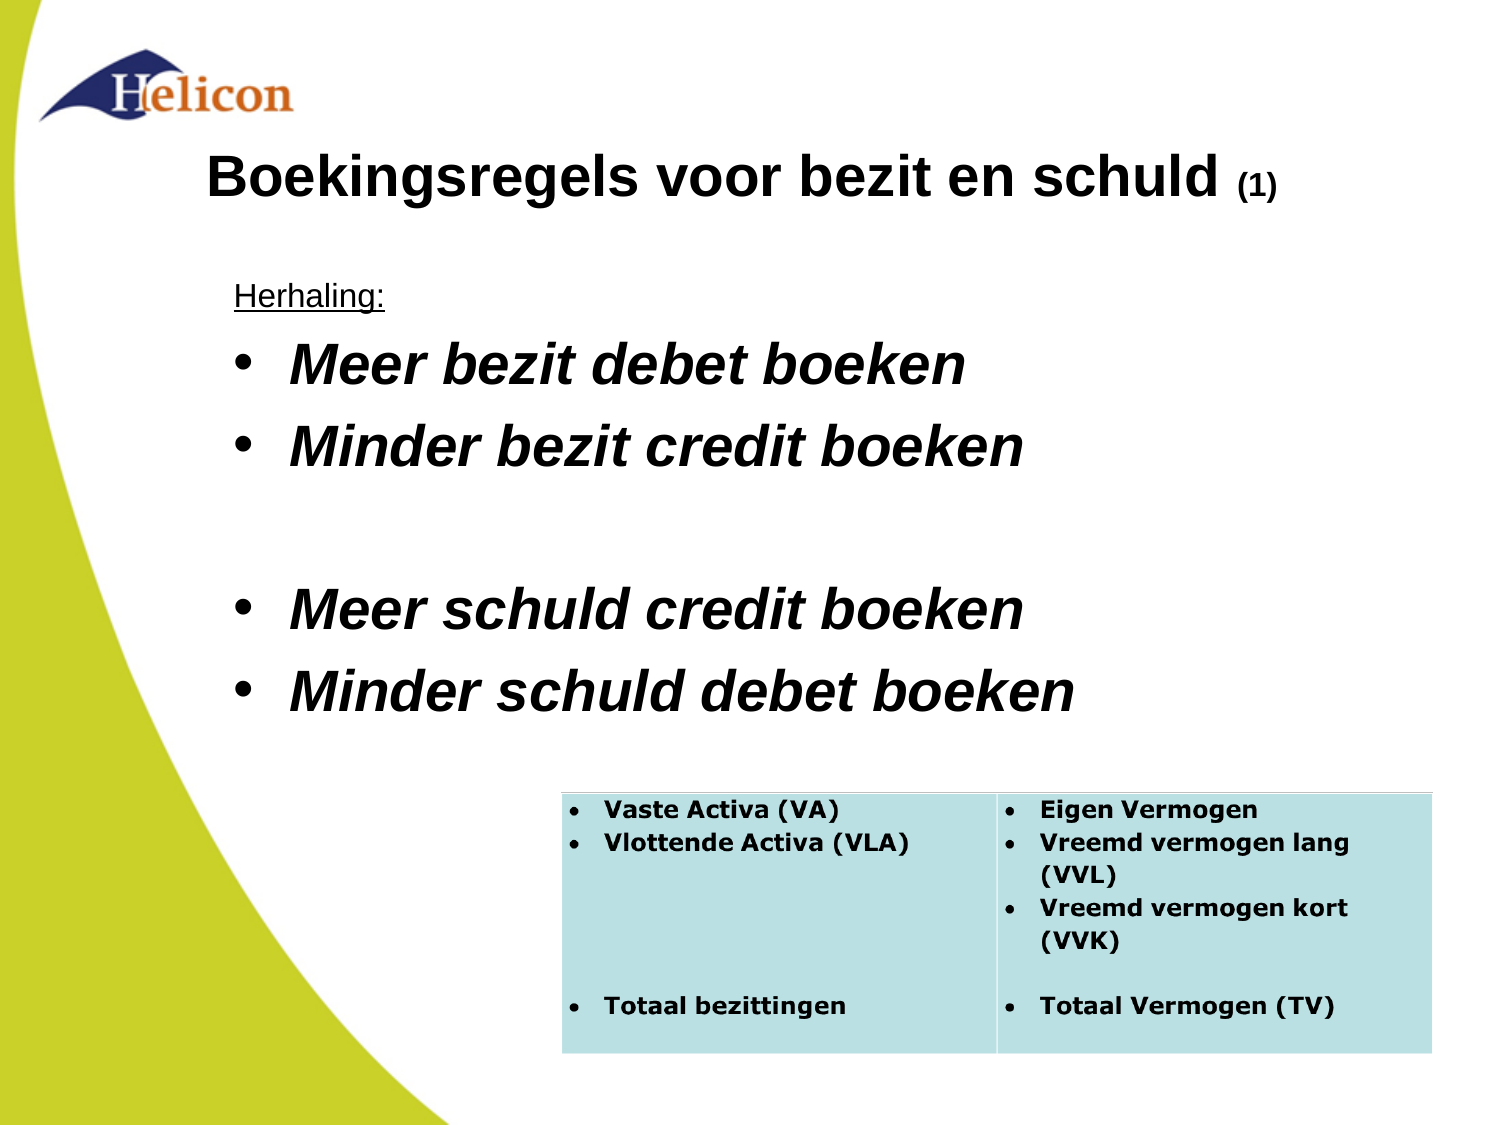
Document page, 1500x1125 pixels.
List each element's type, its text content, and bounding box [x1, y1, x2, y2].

list Herhaling: Meer bezit debet boeken Minder bezit credit boeken Meer schuld credit boeken Minder schuld debet boeken [218, 267, 1351, 989]
title Boekingsregels voor bezit en schuld (1) [75, 79, 1410, 268]
picture [0, 0, 1500, 1125]
